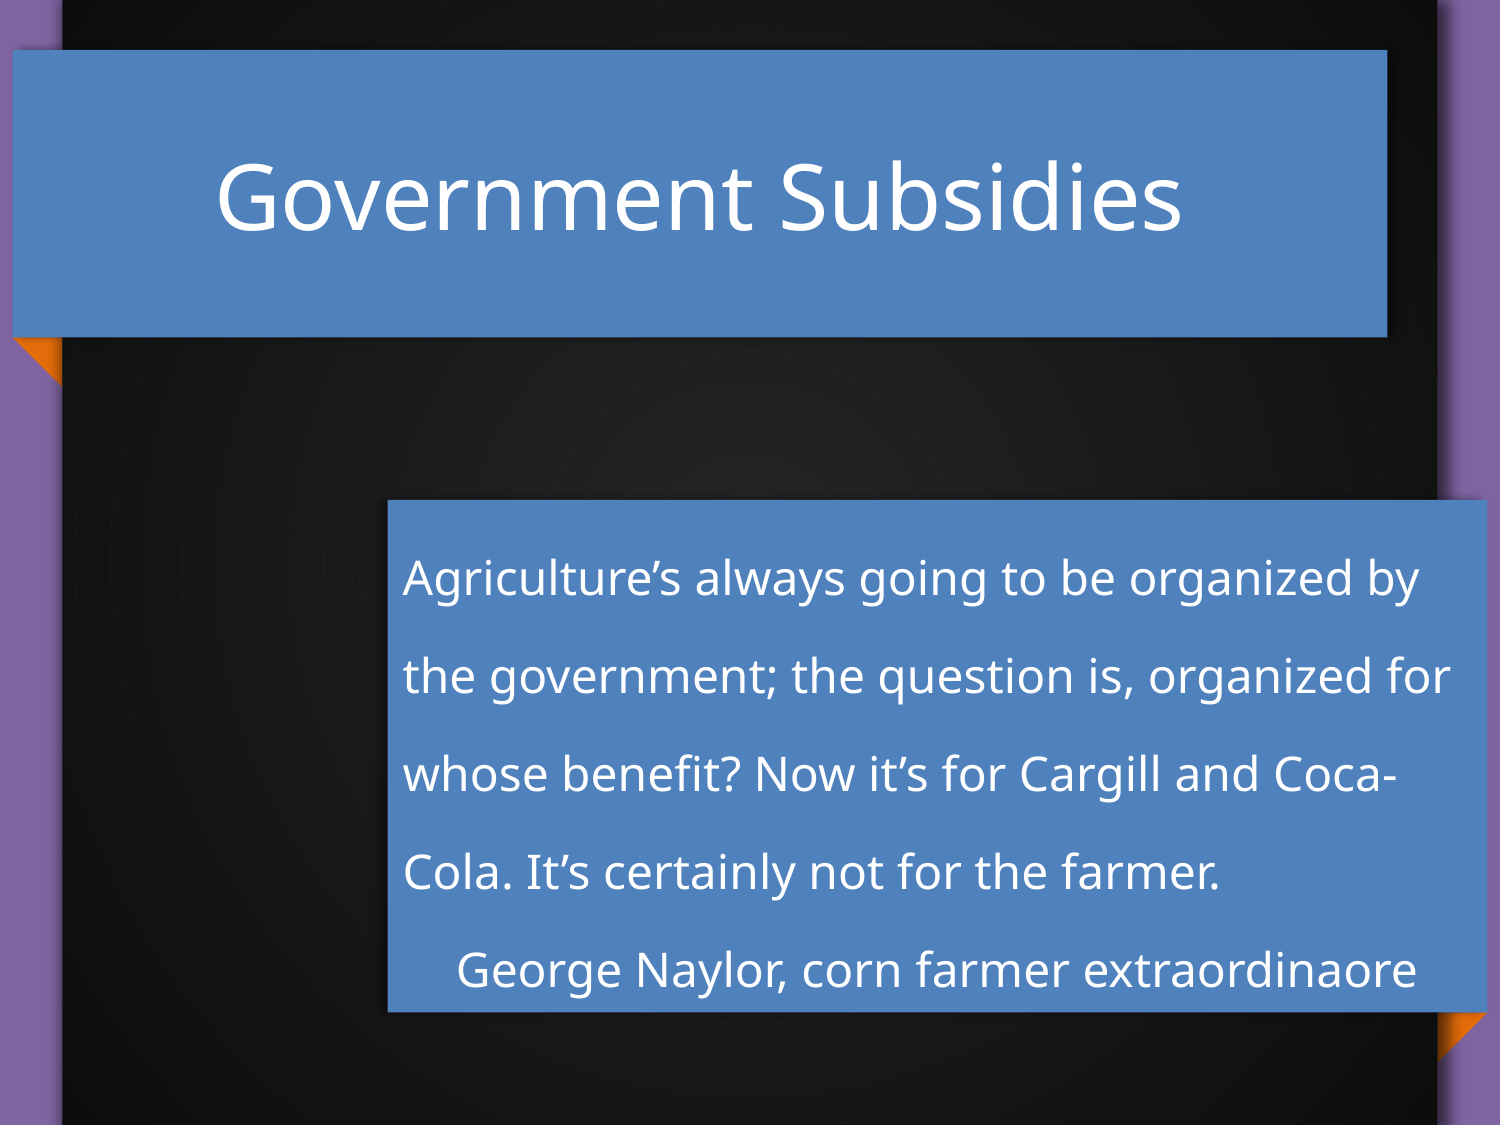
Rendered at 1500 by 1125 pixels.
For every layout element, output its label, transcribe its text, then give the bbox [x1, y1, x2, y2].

list Agriculture’s always going to be organized by the government; the question is, organized for whose benefit? Now it’s for Cargill and Coca-Cola. It’s certainly not for the farmer. George Naylor, corn farmer extraordinaore [387, 500, 1488, 1013]
title Government Subsidies [12, 99, 1388, 288]
